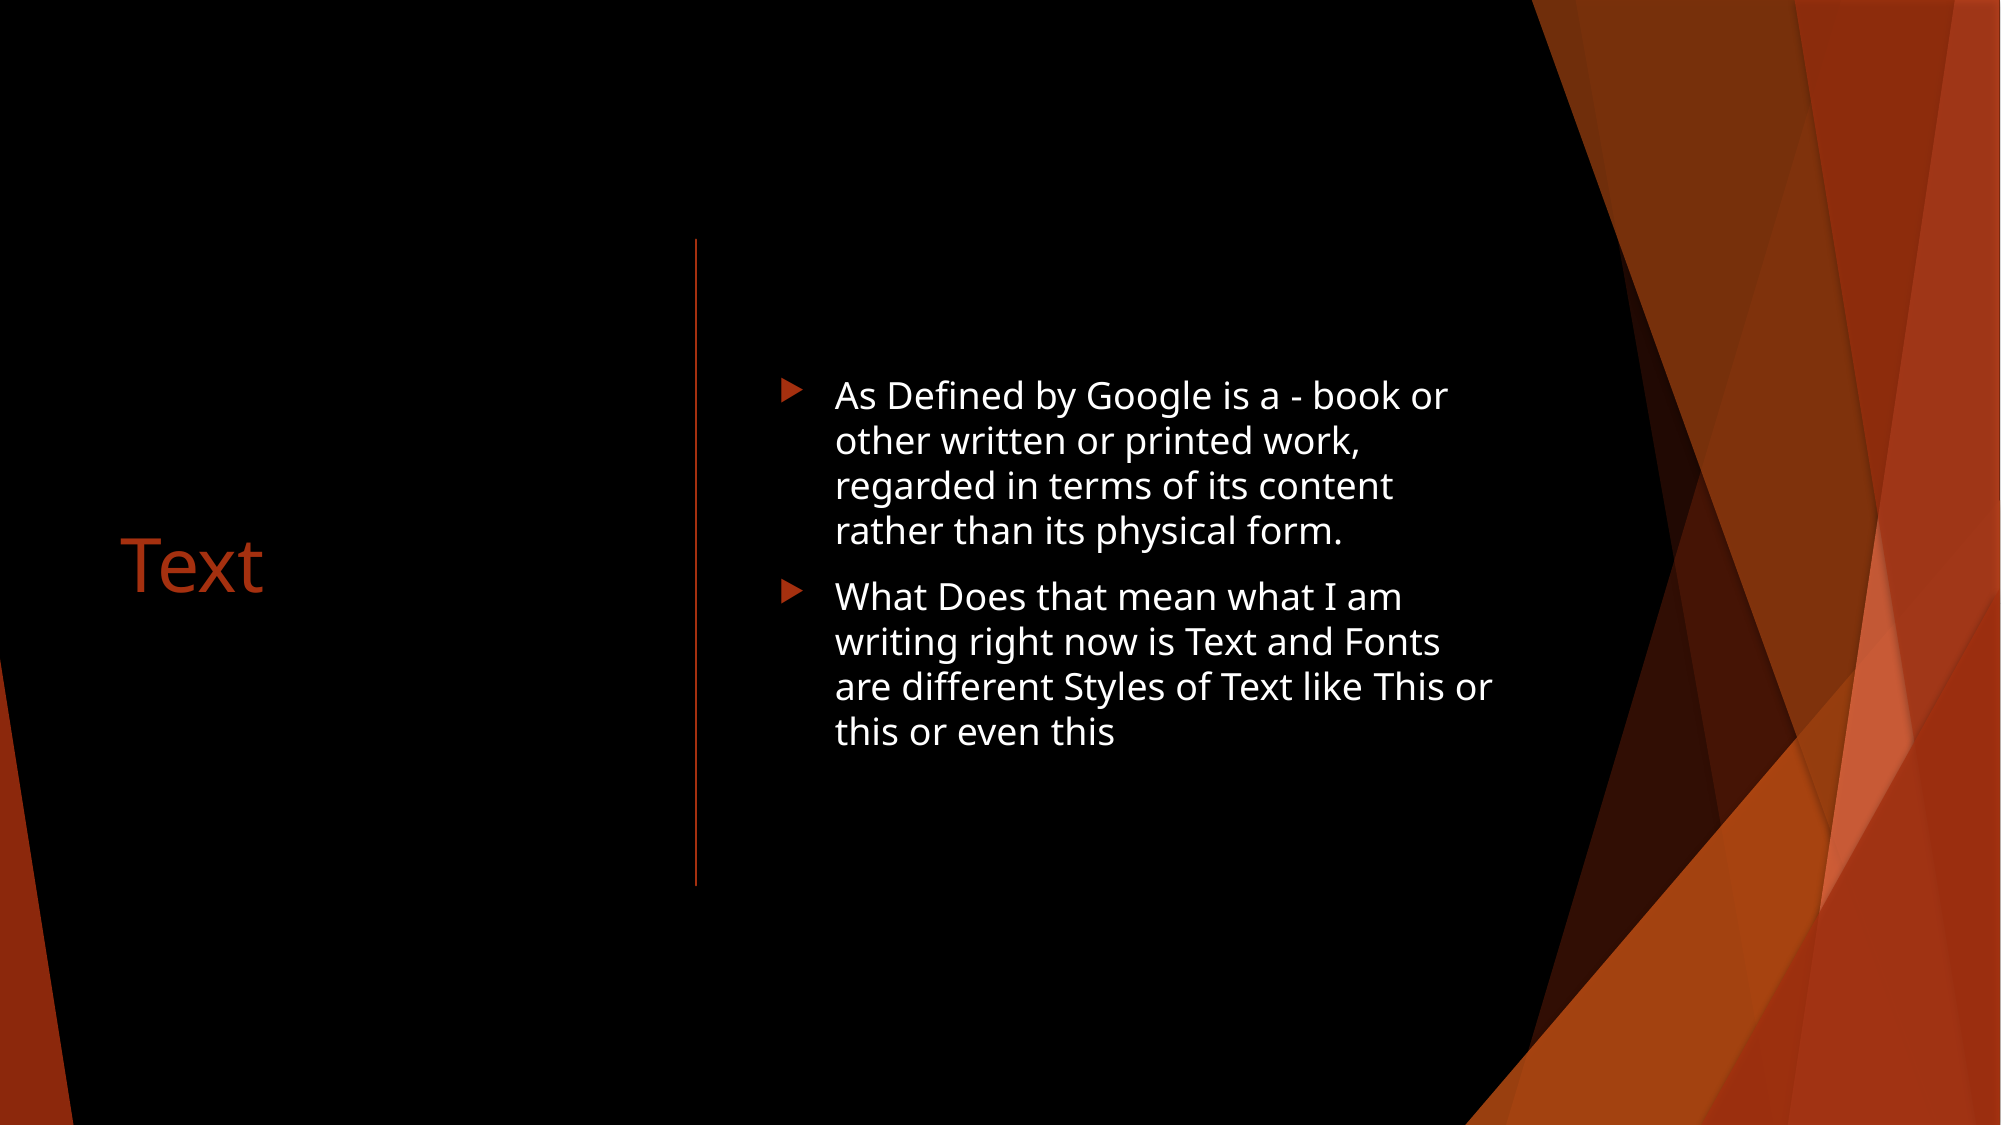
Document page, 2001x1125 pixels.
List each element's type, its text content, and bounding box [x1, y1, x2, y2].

list As Defined by Google is a - book or other written or printed work, regarded in terms of its content rather than its physical form. What Does that mean what I am writing right now is Text and Fonts are different Styles of Text like This or this or even this [763, 133, 1522, 991]
title Text [105, 133, 658, 991]
